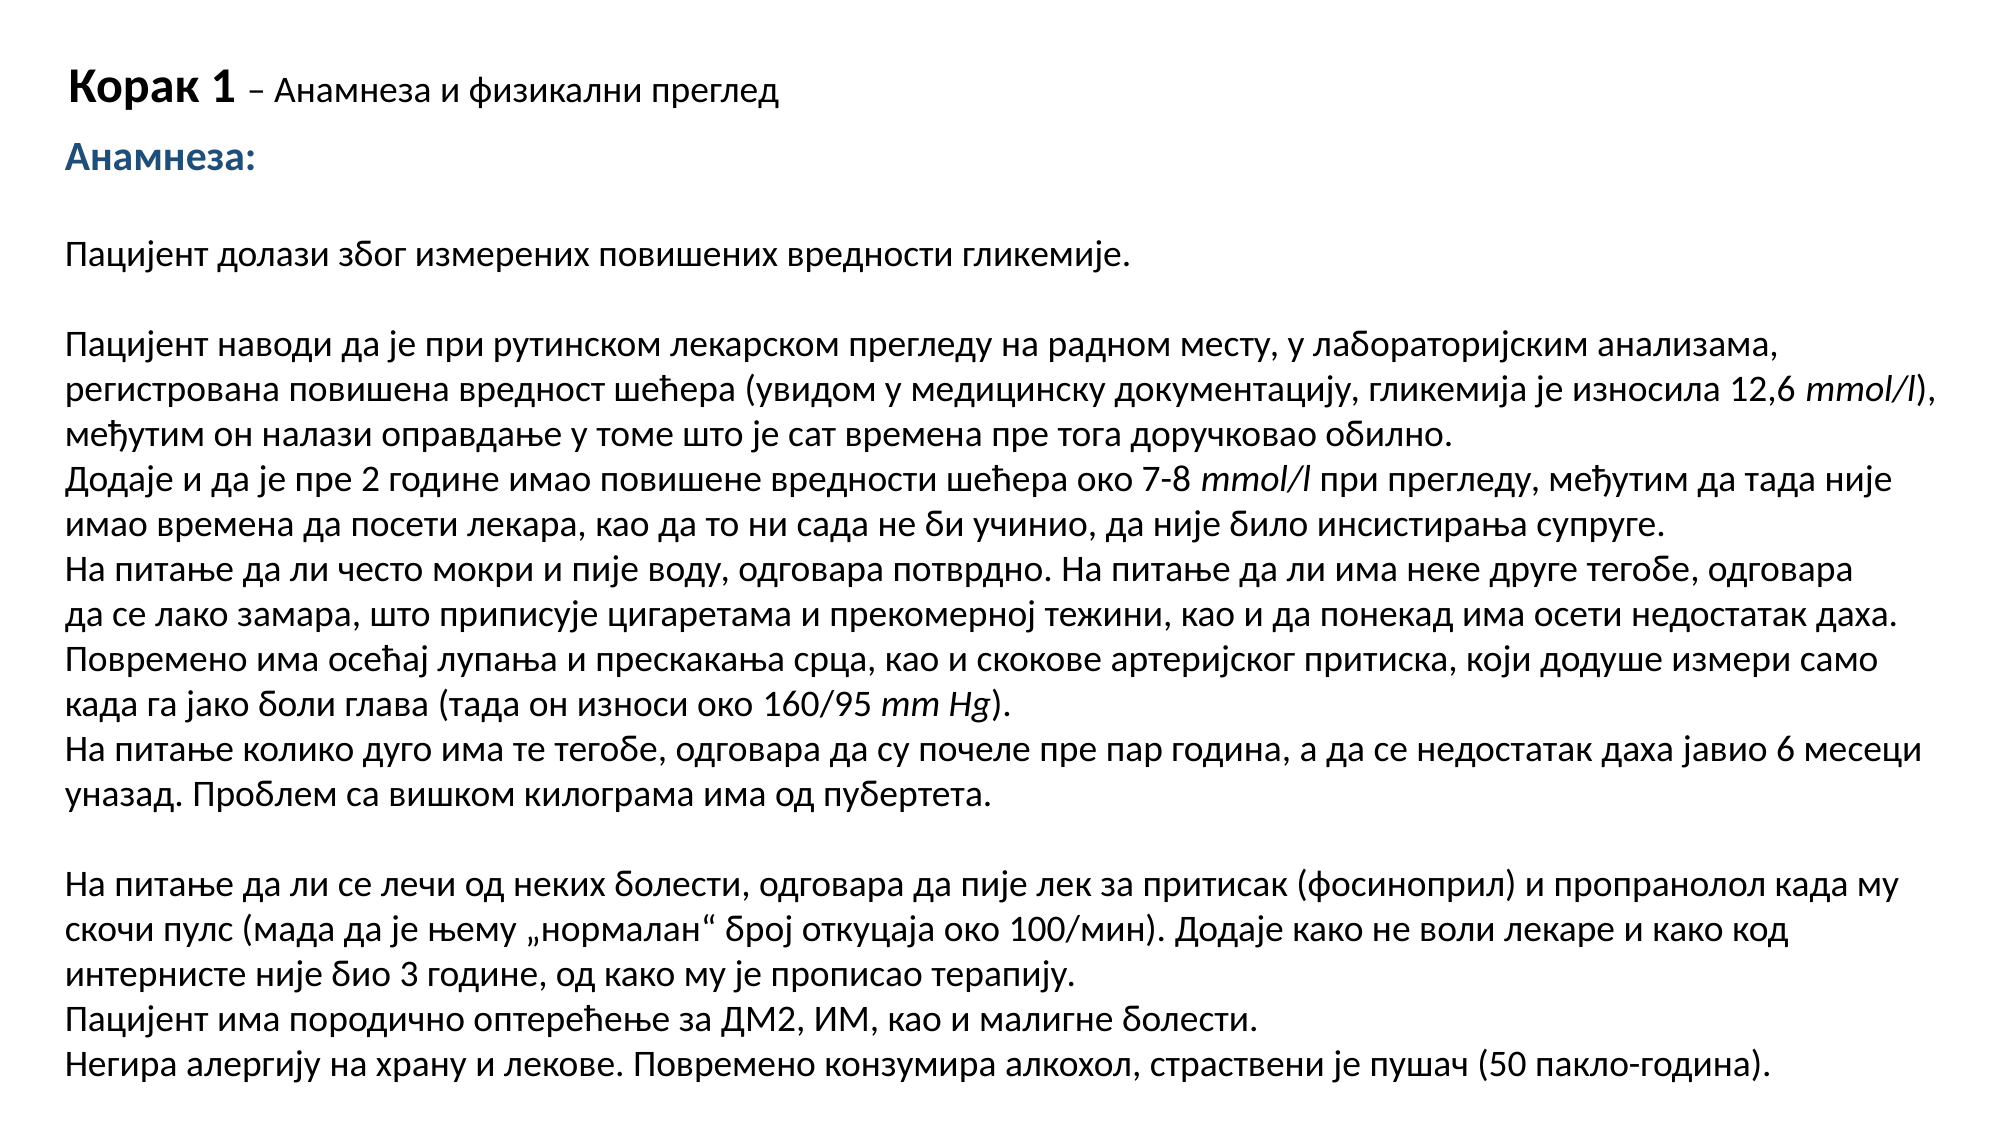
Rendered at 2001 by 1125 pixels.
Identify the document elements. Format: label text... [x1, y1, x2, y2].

text_box Анамнеза: Пацијент долази због измерених повишених вредности гликемије. Пацијент наводи да је при рутинском лекарском прегледу на радном месту, у лабораторијским анализама, регистрована повишена вредност шећера (увидом у медицинску документацију, гликемија је износила 12,6 mmol/l), међутим он налази оправдање у томе што је сат времена пре тога доручковао обилно. Додаје и да је пре 2 године имао повишене вредности шећера око 7-8 mmol/l при прегледу, међутим да тада није имао времена да посети лекара, као да то ни сада не би учинио, да није било инсистирања супруге. На питање да ли често мокри и пије воду, одговара потврдно. На питање да ли има неке друге тегобе, одговара да се лако замара, што приписује цигаретама и прекомерној тежини, као и да понекад има осети недостатак даха. Повремено има осећај лупања и прескакања срца, као и скокове артеријског притиска, који додуше измери само када га јако боли глава (тада он износи око 160/95 mm Hg). На питање колико дуго има те тегобе, одговара да су почеле пре пар година, а да се недостатак даха јавио 6 месеци уназад. Проблем са вишком килограма има од пубертета. На питање да ли се лечи од неких болести, одговара да пије лек за притисак (фосиноприл) и пропранолол када му скочи пулс (мада да је њему „нормалан“ број откуцаја око 100/мин). Додаје како не воли лекаре и како код интернисте није био 3 године, од како му је прописао терапију. Пацијент има породично оптерећење за ДМ2, ИМ, као и малигне болести. Негира алергију на храну и лекове. Повремено конзумира алкохол, страствени је пушач (50 пакло-година). [50, 121, 1959, 1092]
text_box Корак 1 – Анамнеза и физикални преглед [53, 45, 795, 121]
